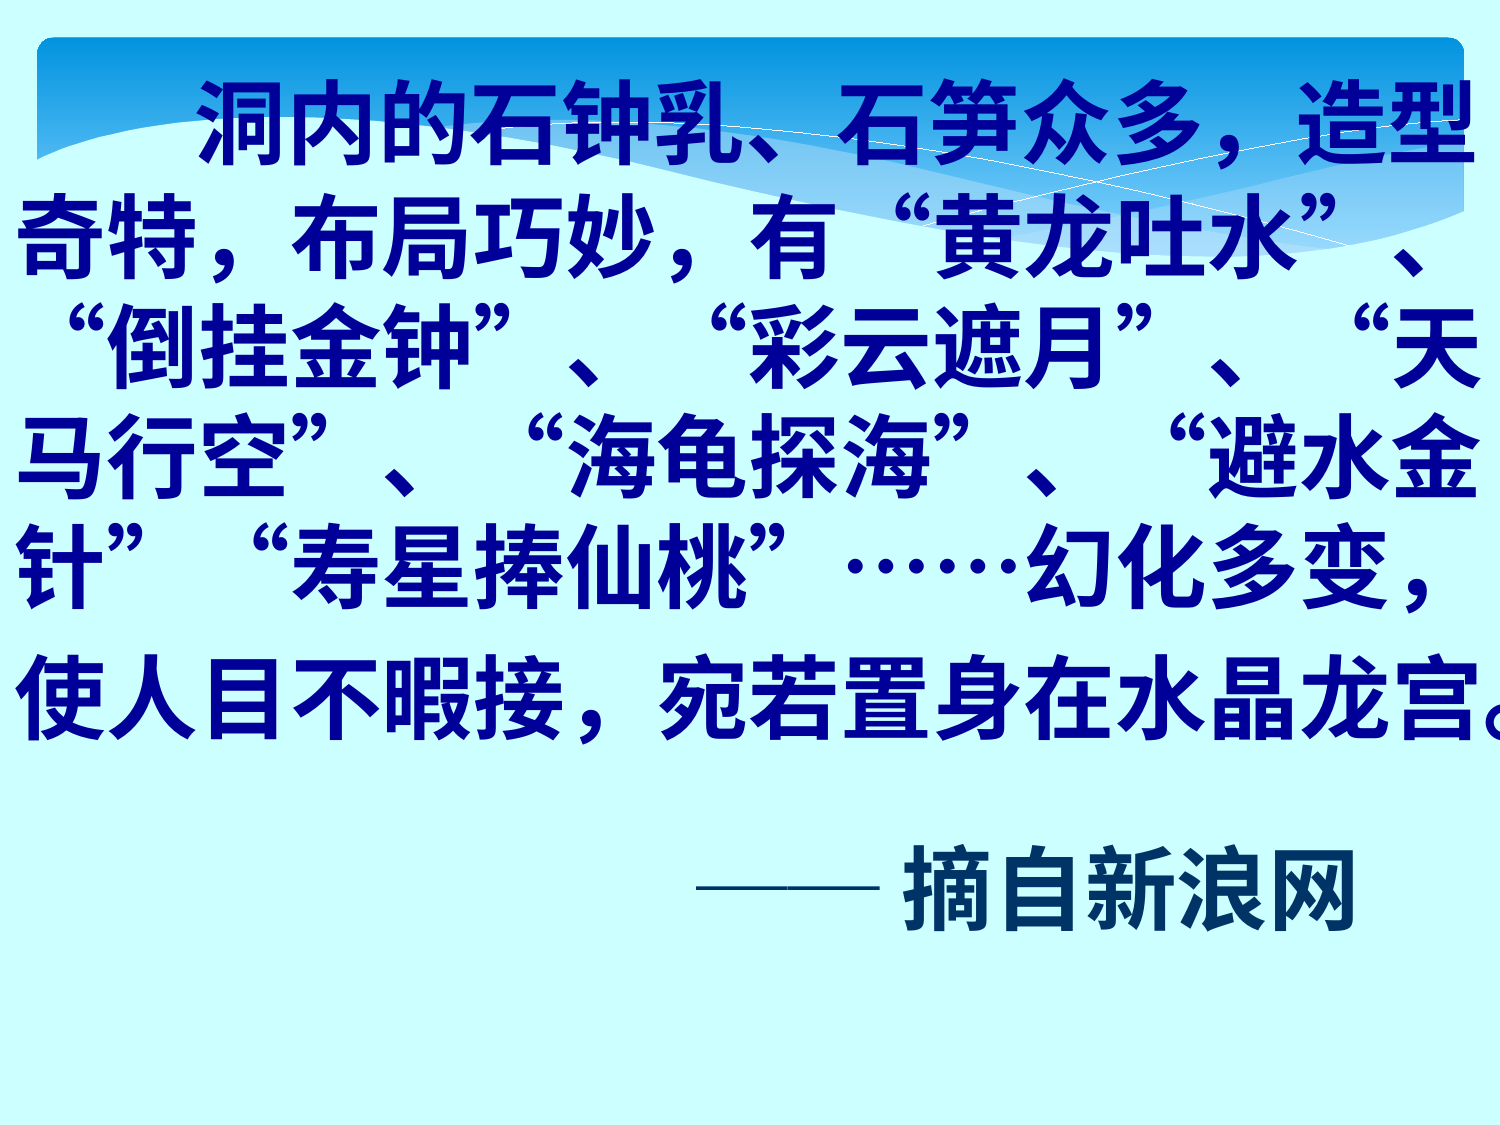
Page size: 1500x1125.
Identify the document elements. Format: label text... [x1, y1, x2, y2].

text_box 洞内的石钟乳、石笋众多，造型奇特，布局巧妙，有“黄龙吐水”、“倒挂金钟”、“彩云遮月”、“天马行空”、“海龟探海”、“避水金针”“寿星捧仙桃”……幻化多变，使人目不暇接，宛若置身在水晶龙宫。 ──摘自新浪网 [0, 37, 1500, 954]
